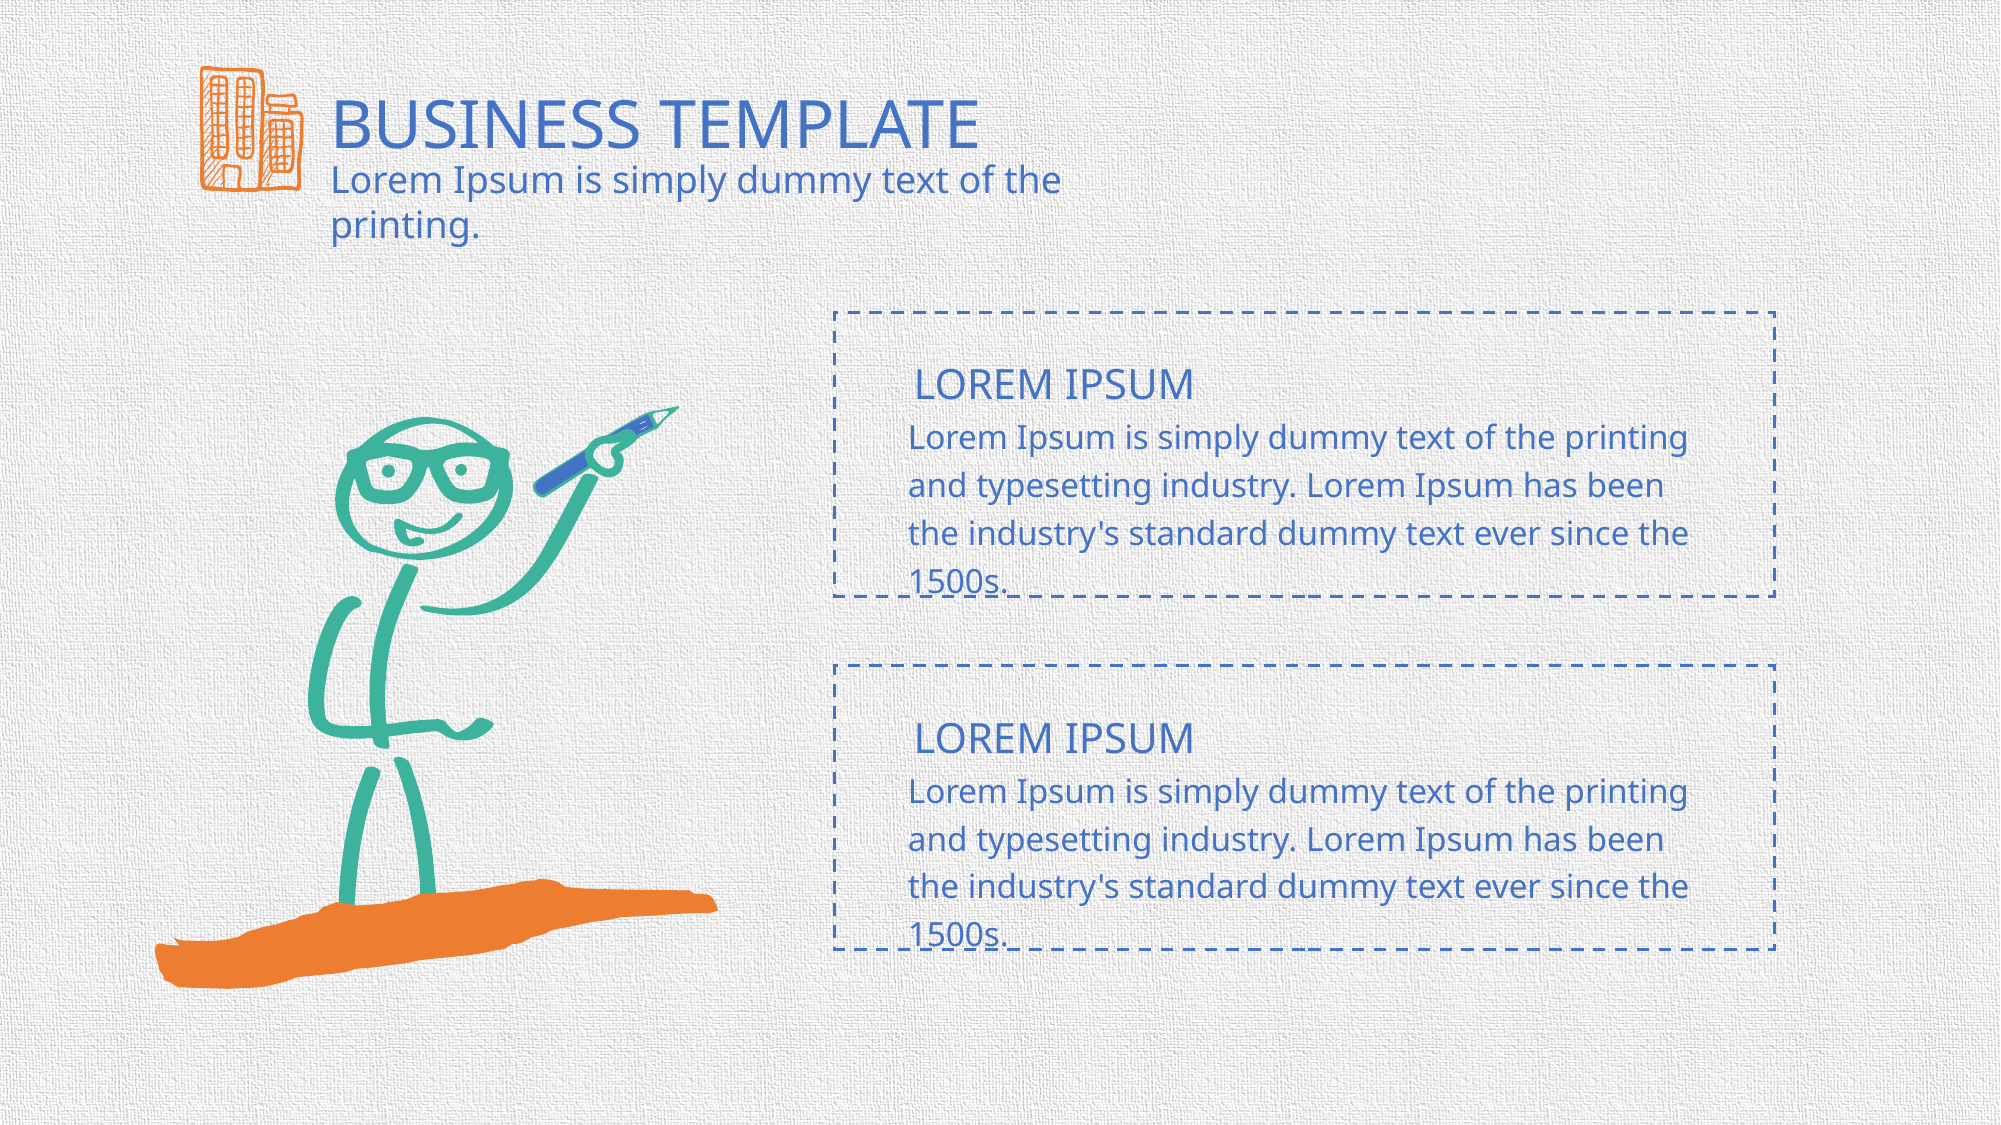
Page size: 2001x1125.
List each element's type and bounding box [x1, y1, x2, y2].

text_box [199, 64, 304, 194]
text_box [893, 704, 1717, 912]
text_box [315, 74, 1198, 210]
text_box [893, 350, 1717, 558]
text_box [834, 311, 1775, 598]
text_box [834, 664, 1775, 951]
picture [0, 0, 2001, 1125]
text_box [307, 406, 680, 906]
text_box [153, 889, 720, 990]
